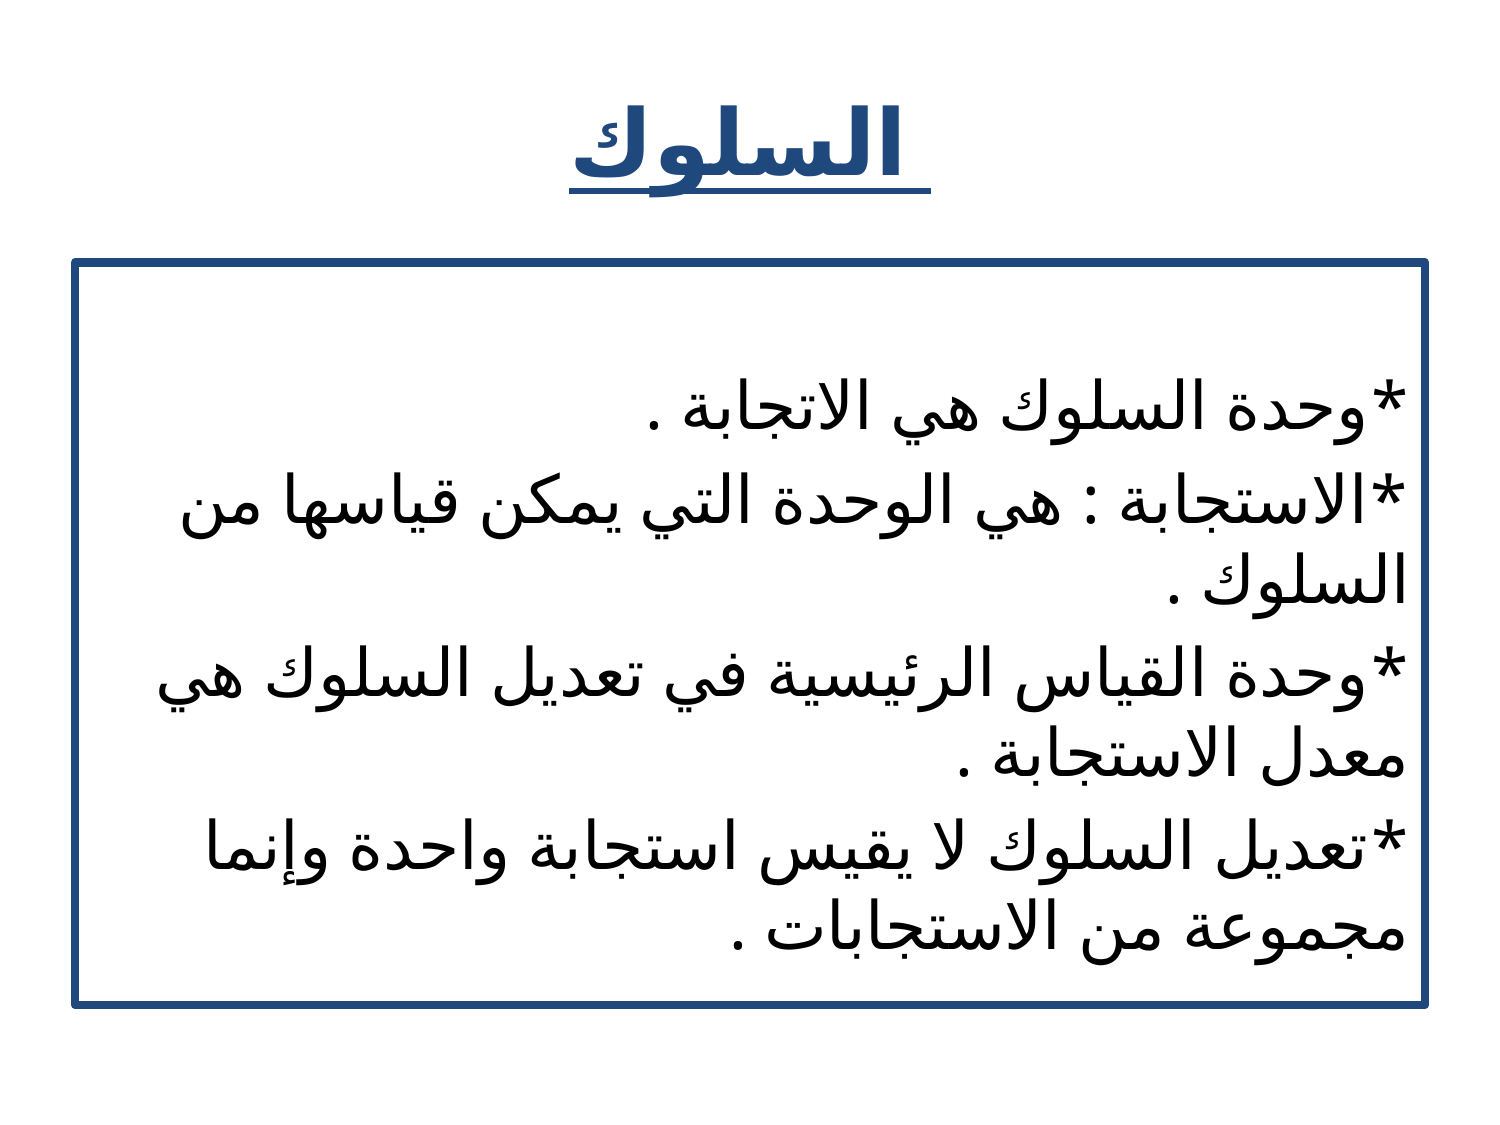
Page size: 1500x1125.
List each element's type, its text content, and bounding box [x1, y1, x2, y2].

title السلوك [75, 45, 1425, 233]
list *وحدة السلوك هي الاتجابة . *الاستجابة : هي الوحدة التي يمكن قياسها من السلوك . *وحدة القياس الرئيسية في تعديل السلوك هي معدل الاستجابة . *تعديل السلوك لا يقيس استجابة واحدة وإنما مجموعة من الاستجابات . [75, 262, 1425, 1005]
